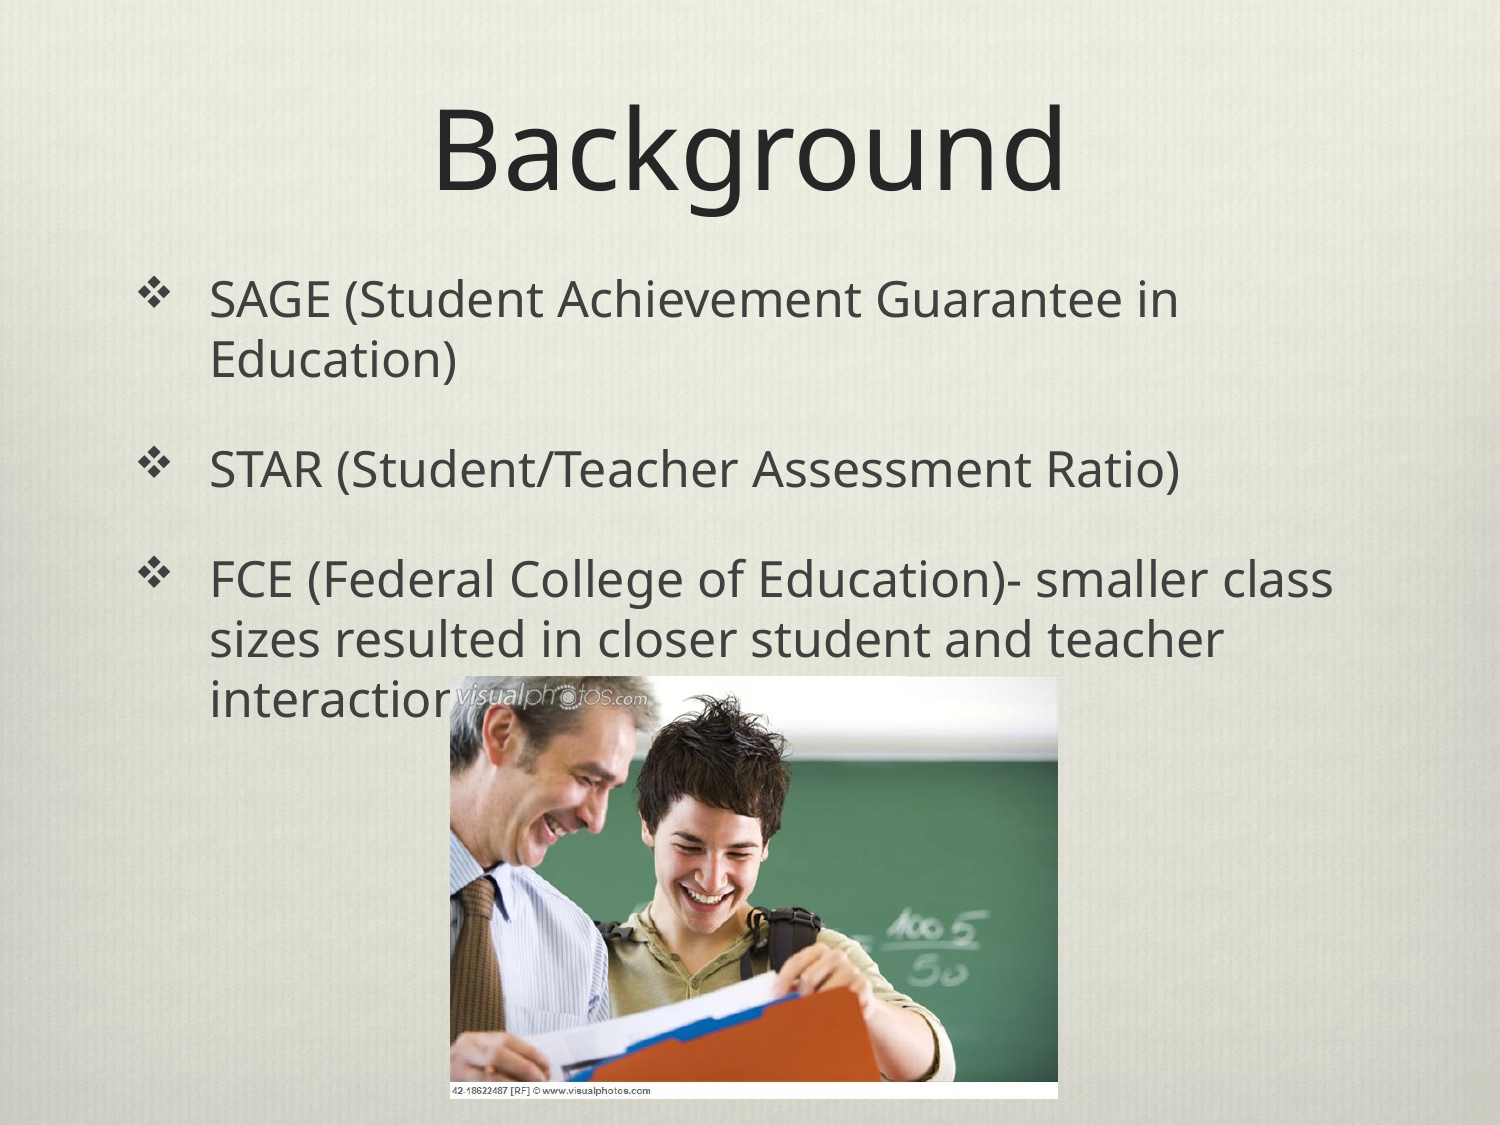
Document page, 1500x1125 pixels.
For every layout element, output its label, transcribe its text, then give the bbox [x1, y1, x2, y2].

title Background [119, 51, 1381, 240]
picture [449, 675, 1059, 1100]
list SAGE (Student Achievement Guarantee in Education) STAR (Student/Teacher Assessment Ratio) FCE (Federal College of Education)- smaller class sizes resulted in closer student and teacher interaction. [119, 260, 1381, 1011]
